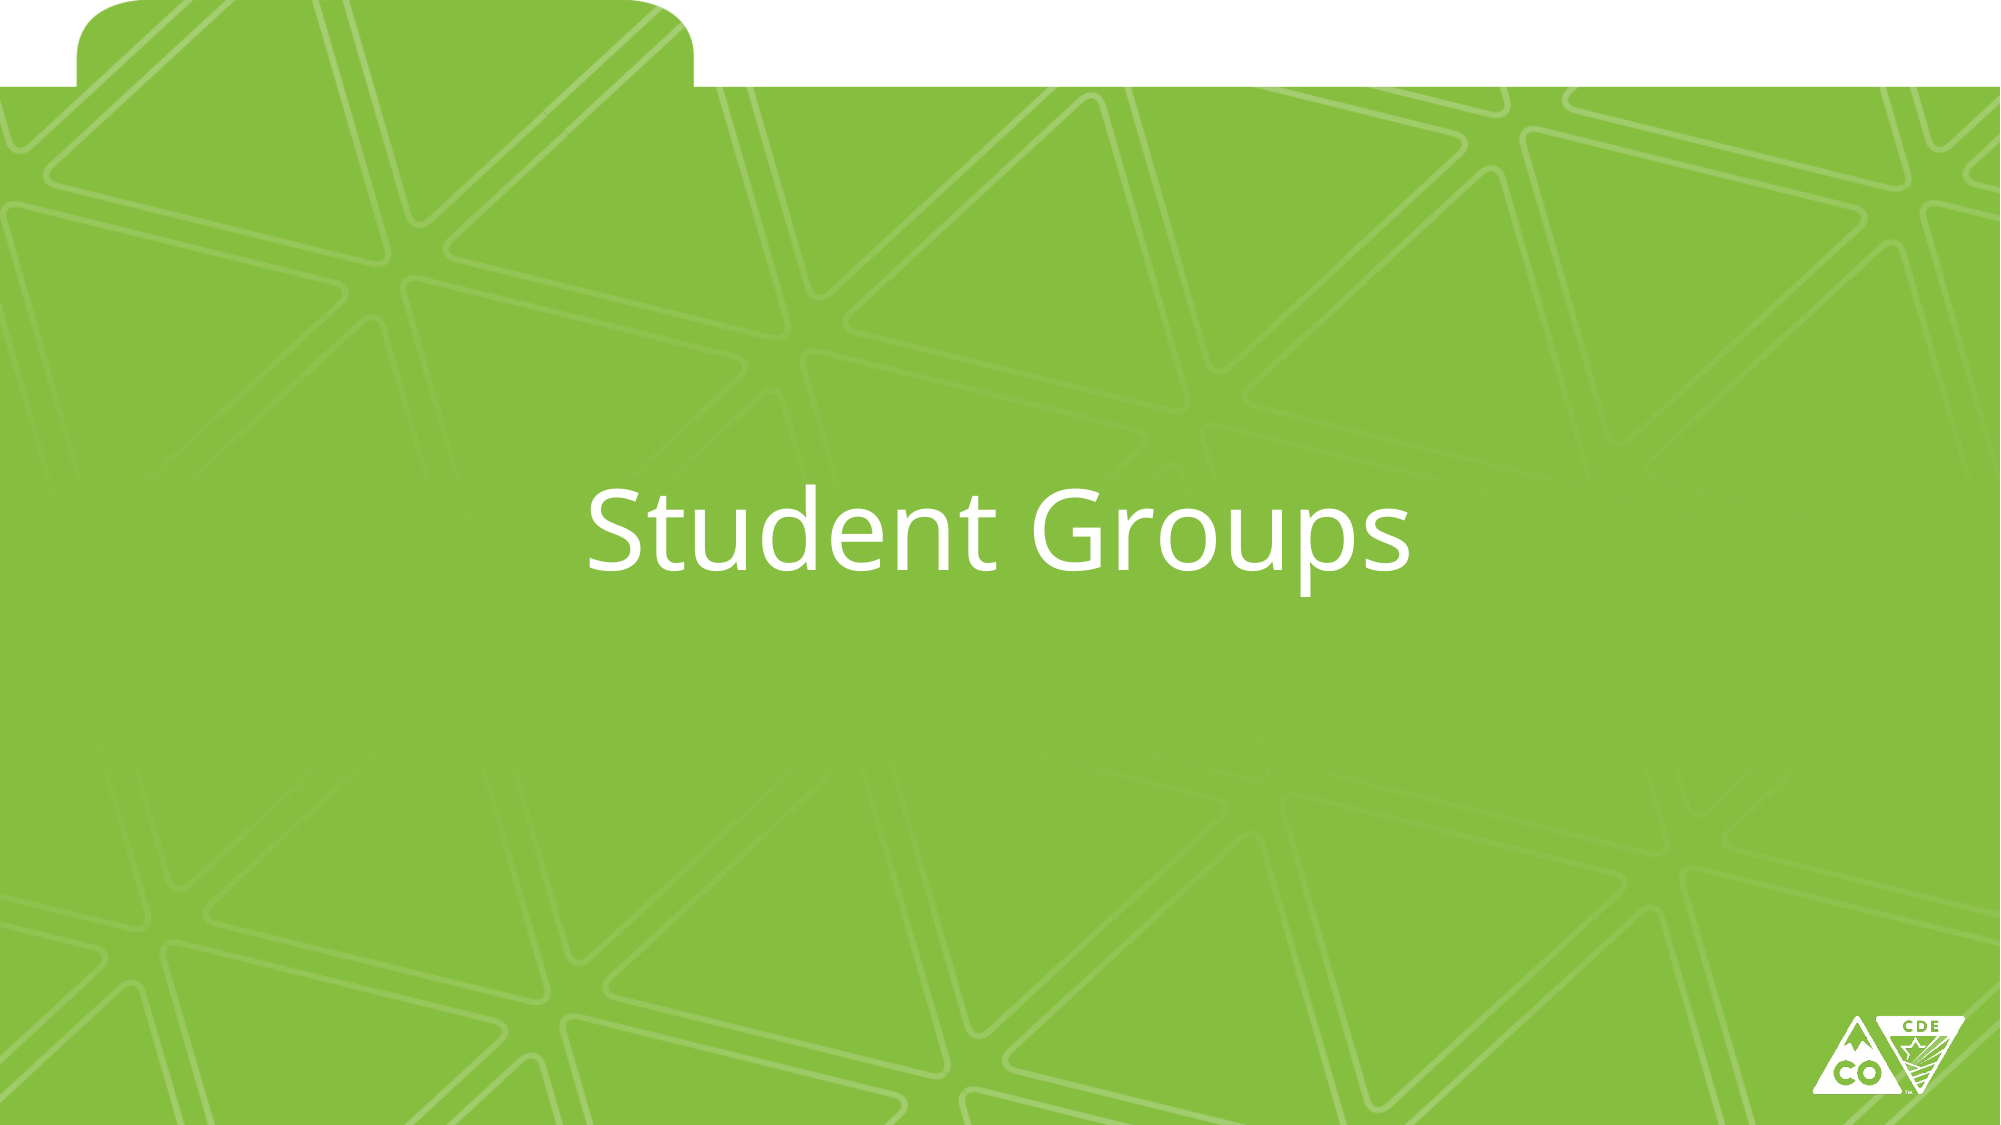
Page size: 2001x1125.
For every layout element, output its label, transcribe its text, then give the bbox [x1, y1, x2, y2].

picture [0, 0, 2000, 1125]
title Student Groups [150, 338, 1850, 730]
